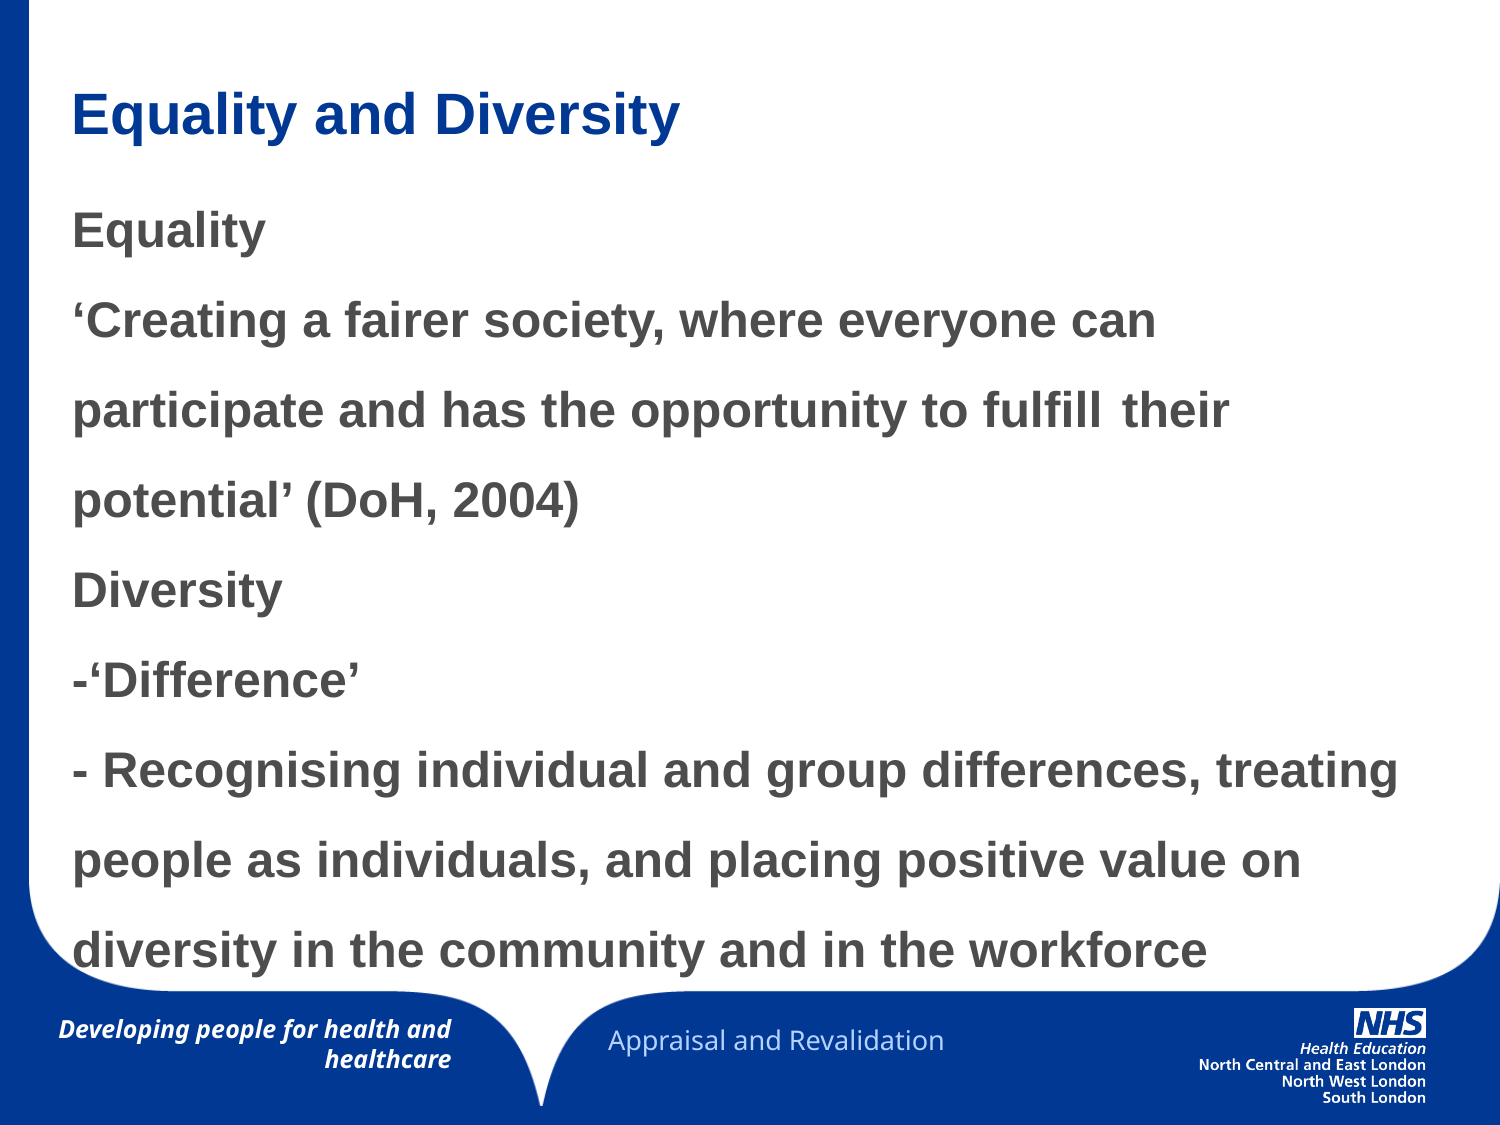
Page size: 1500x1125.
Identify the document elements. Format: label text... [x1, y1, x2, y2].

picture [29, 0, 1500, 1106]
title Equality and Diversity [71, 89, 1430, 229]
list Equality ‘Creating a fairer society, where everyone can participate and has the opportunity to fulfill their potential’ (DoH, 2004) Diversity -‘Difference’ - Recognising individual and group differences, treating people as individuals, and placing positive value on diversity in the community and in the workforce [71, 167, 1422, 910]
